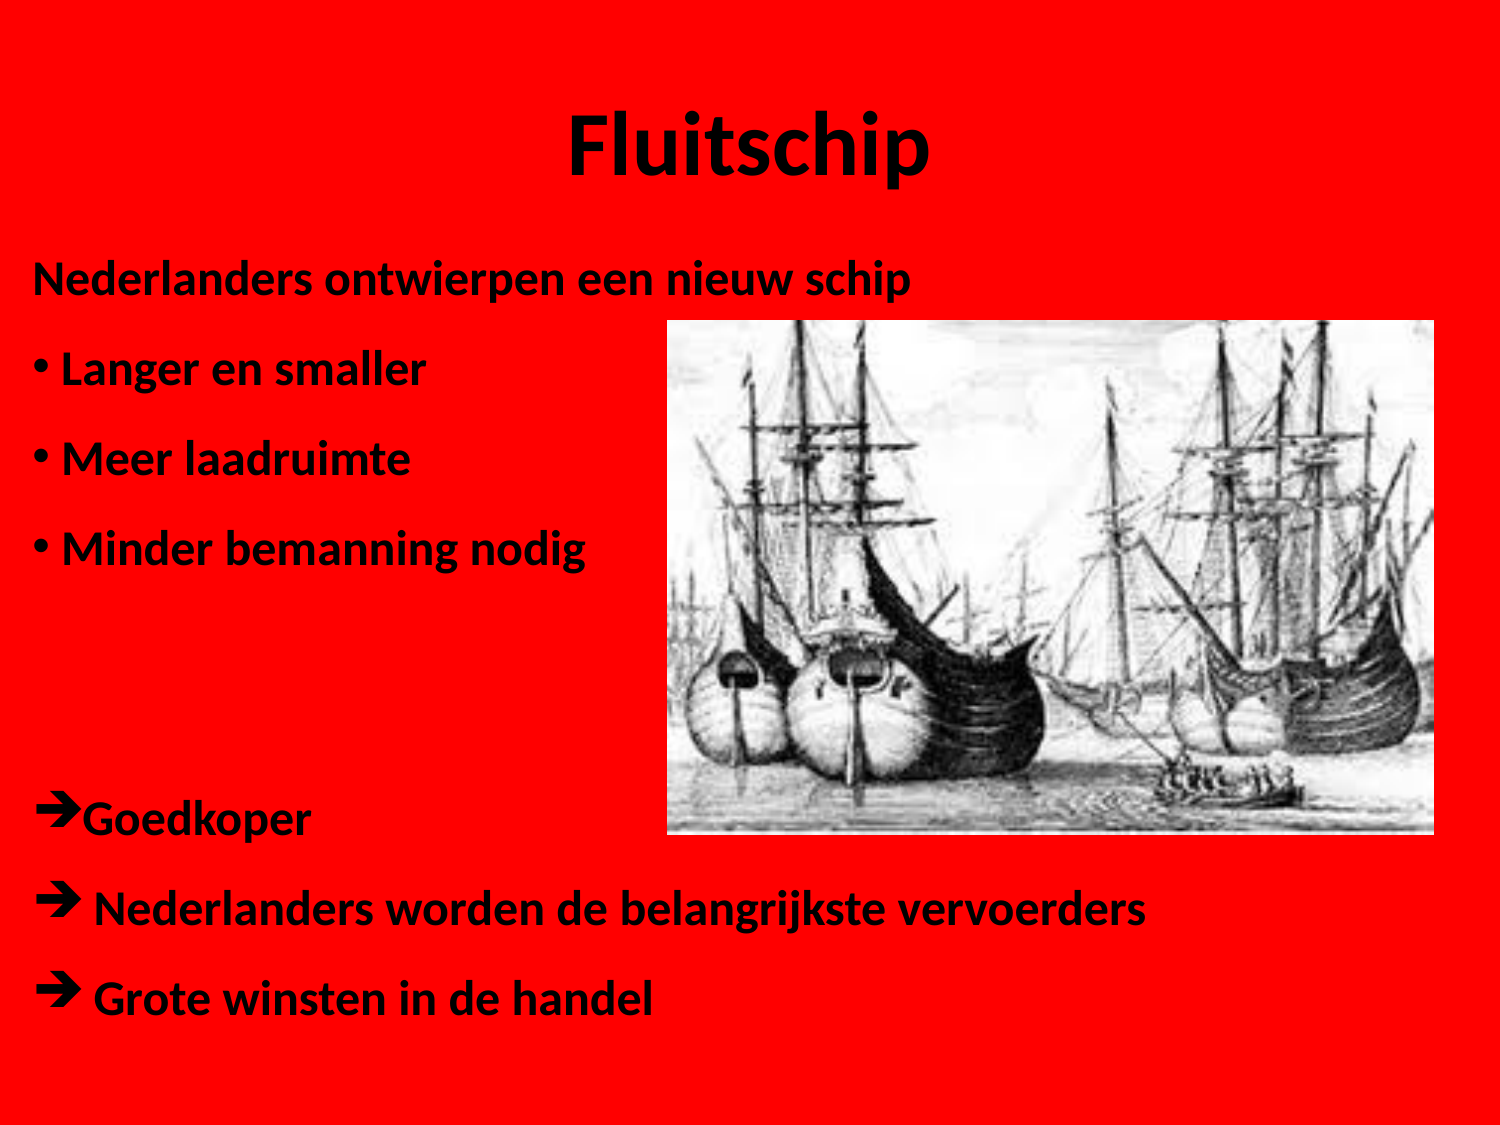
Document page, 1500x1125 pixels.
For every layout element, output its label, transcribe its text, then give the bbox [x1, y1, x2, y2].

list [666, 320, 1434, 835]
text_box Nederlanders ontwierpen een nieuw schip Langer en smaller Meer laadruimte Minder bemanning nodig Goedkoper Nederlanders worden de belangrijkste vervoerders Grote winsten in de handel [17, 208, 1223, 1033]
title Fluitschip [75, 45, 1425, 233]
